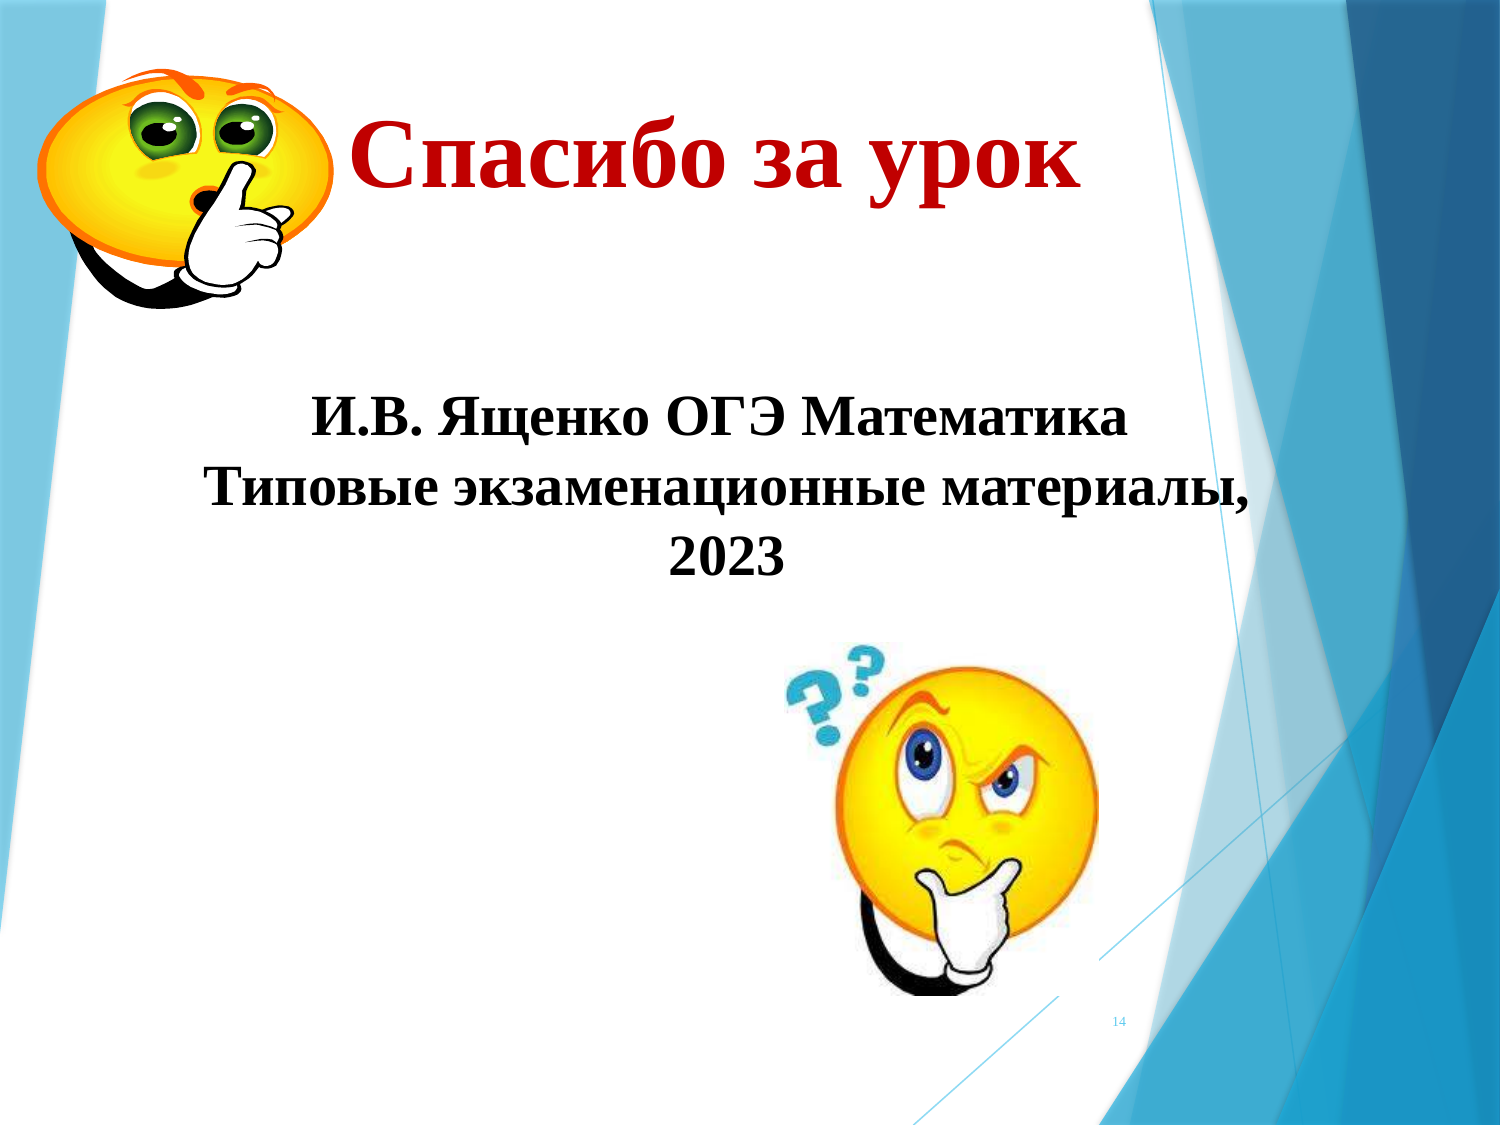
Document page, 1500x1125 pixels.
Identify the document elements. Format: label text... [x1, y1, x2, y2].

title Спасибо за урок И.В. Ященко ОГЭ Математика Типовые экзаменационные материалы, 2023 [185, 359, 1270, 665]
picture [35, 67, 336, 311]
picture [783, 641, 1100, 997]
slide_number 14 [1056, 991, 1141, 1051]
